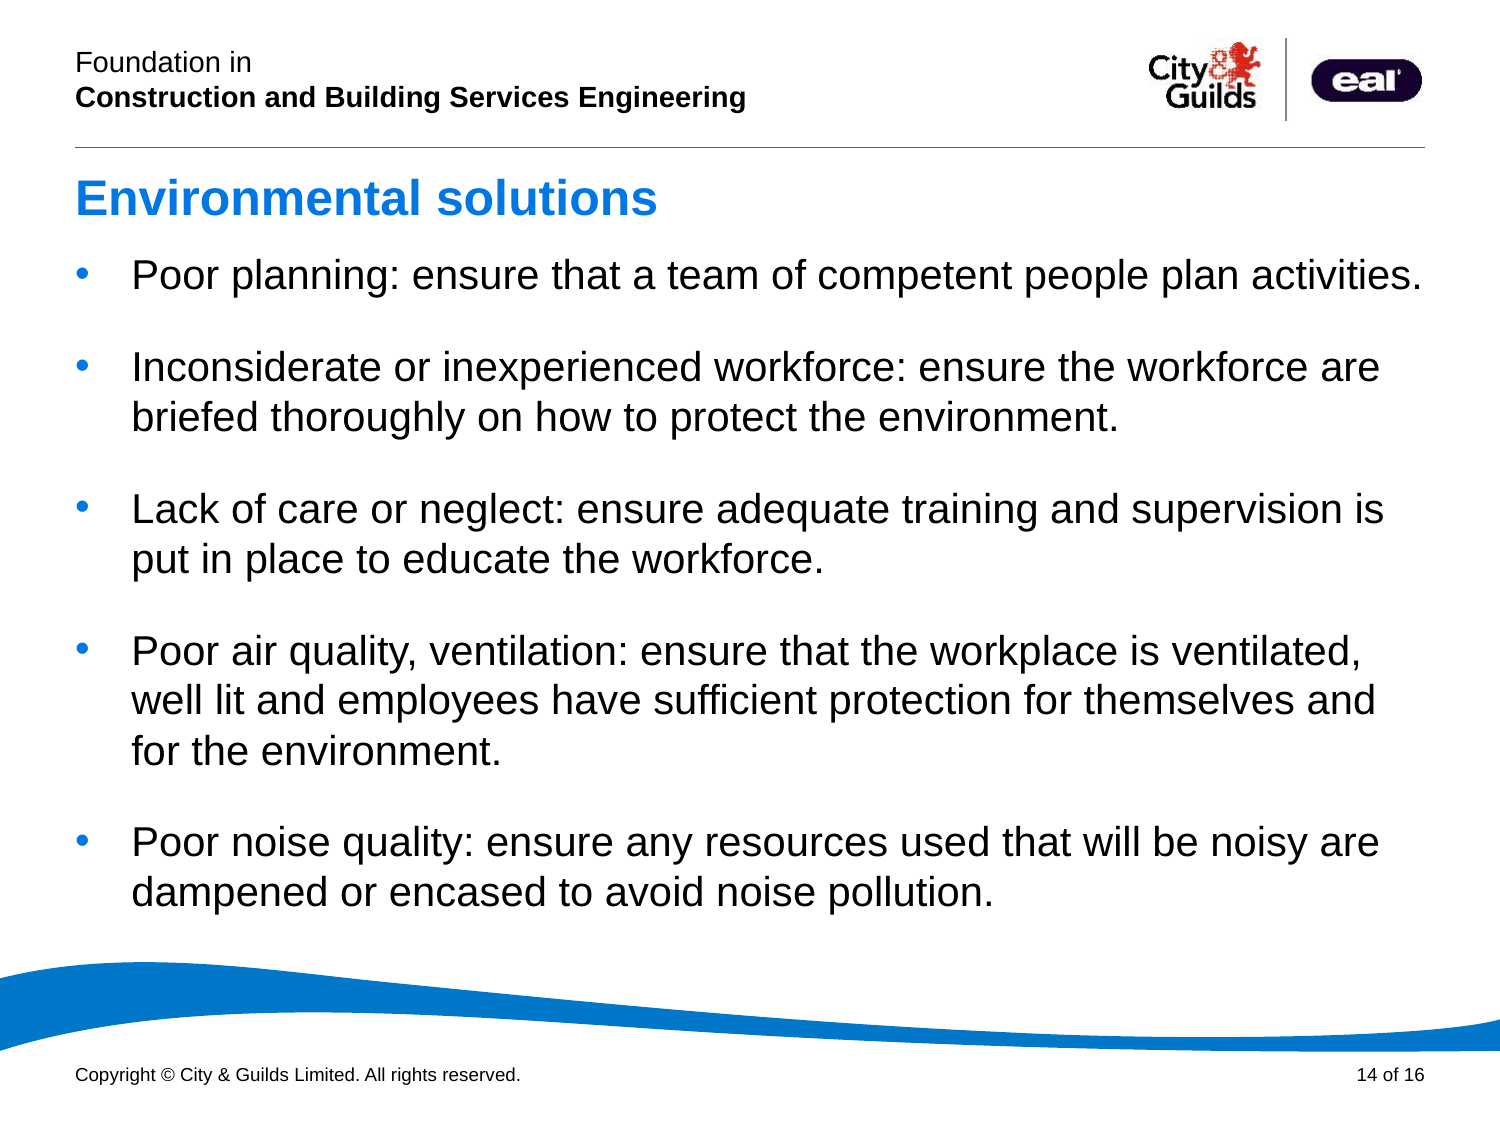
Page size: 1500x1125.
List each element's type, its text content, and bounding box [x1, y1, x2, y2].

title Environmental solutions [74, 165, 1426, 229]
picture [1149, 38, 1422, 121]
list Poor planning: ensure that a team of competent people plan activities. Inconsiderate or inexperienced workforce: ensure the workforce are briefed thoroughly on how to protect the environment. Lack of care or neglect: ensure adequate training and supervision is put in place to educate the workforce. Poor air quality, ventilation: ensure that the workplace is ventilated, well lit and employees have sufficient protection for themselves and for the environment. Poor noise quality: ensure any resources used that will be noisy are dampened or encased to avoid noise pollution. [74, 247, 1426, 946]
